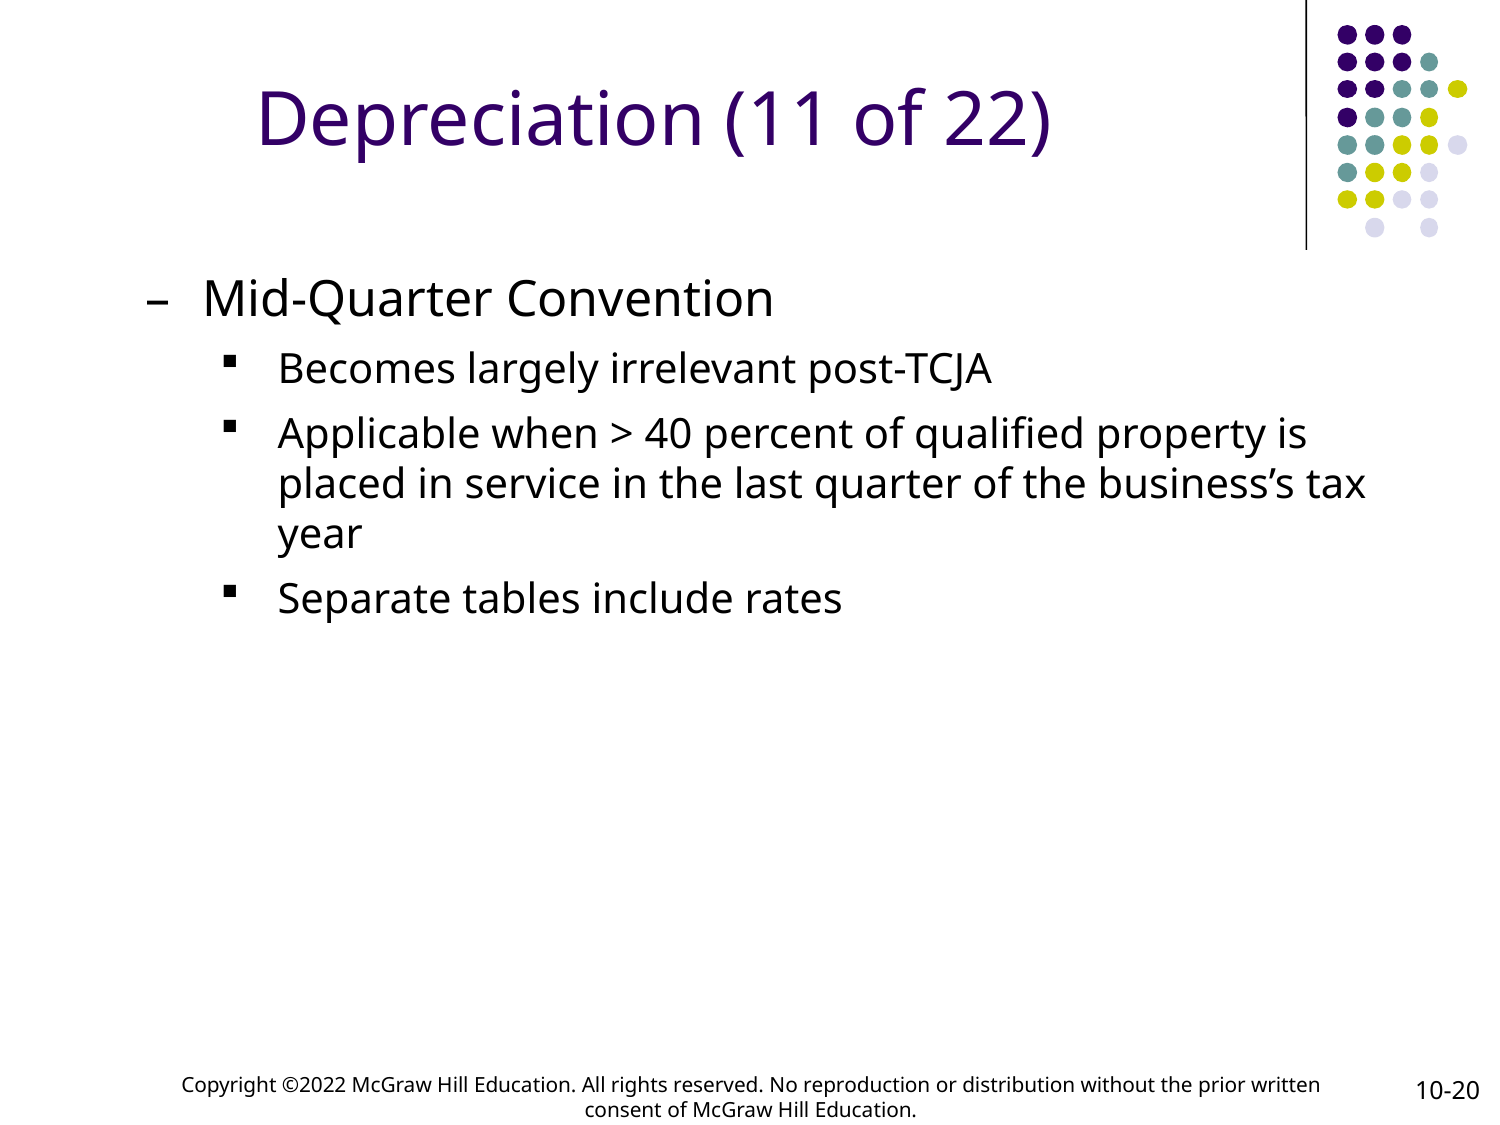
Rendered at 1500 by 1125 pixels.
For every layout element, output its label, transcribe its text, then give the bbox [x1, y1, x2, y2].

list Mid-Quarter Convention Becomes largely irrelevant post-TCJA Applicable when > 40 percent of qualified property is placed in service in the last quarter of the business’s tax year Separate tables include rates [75, 259, 1425, 1062]
title Depreciation (11 of 22) [32, 8, 1275, 234]
slide_number 10-20 [1345, 1061, 1496, 1122]
